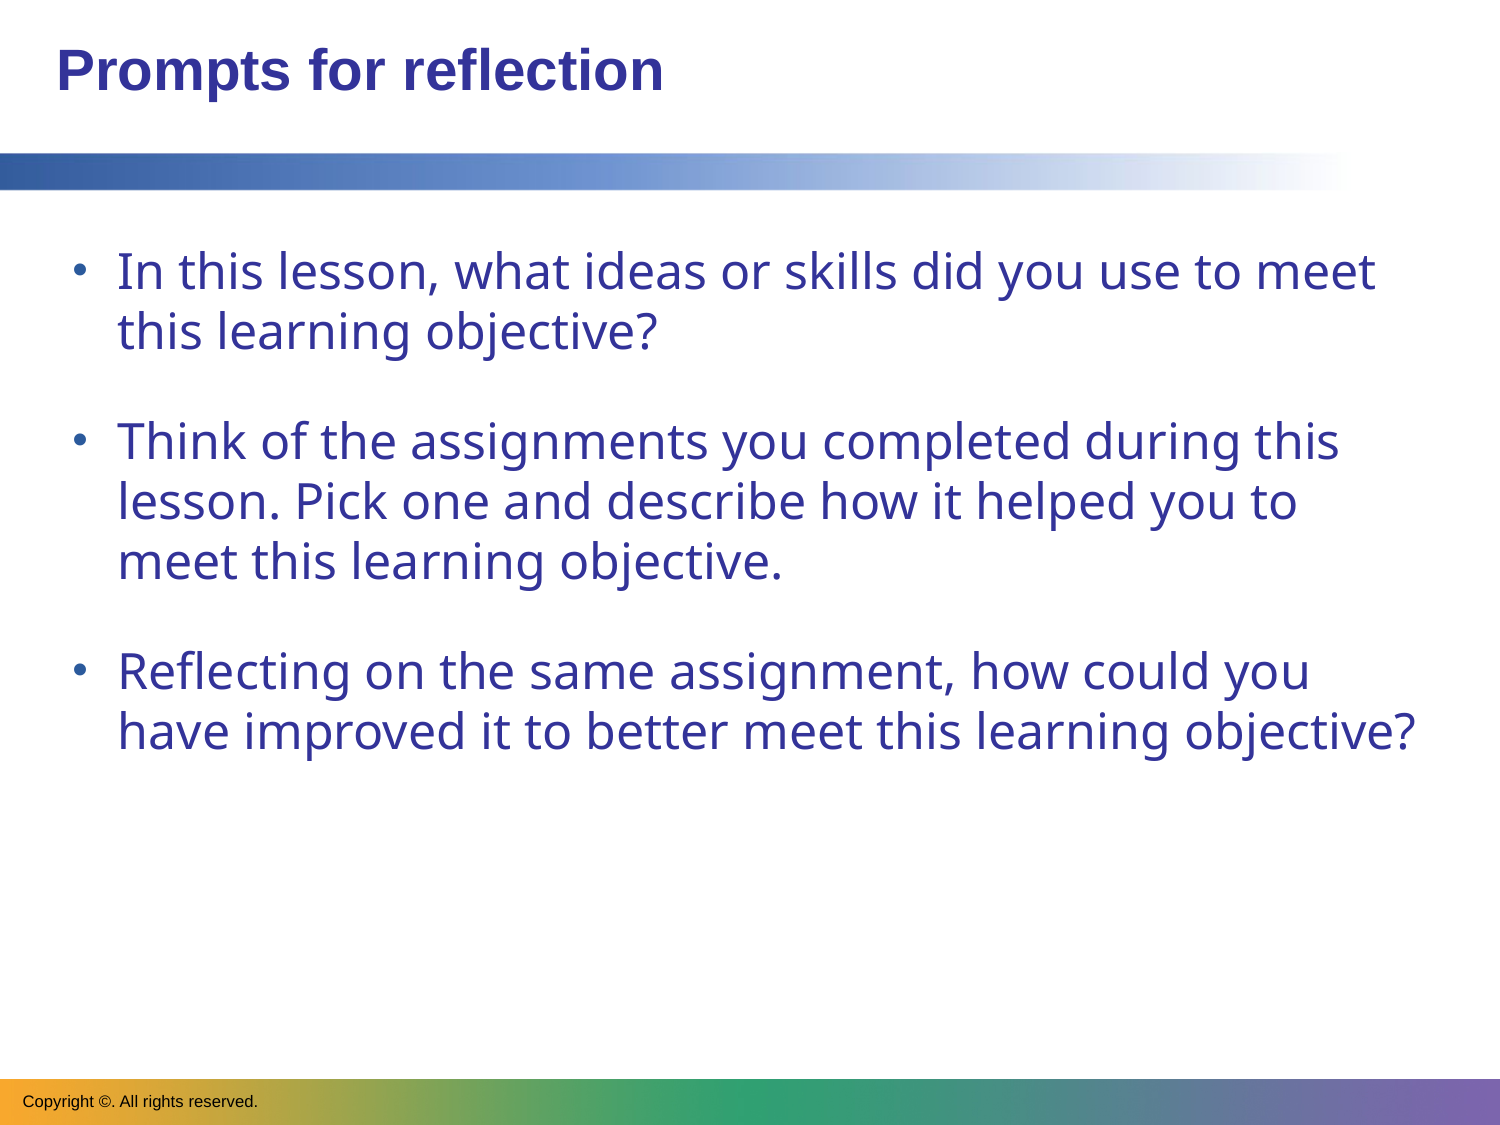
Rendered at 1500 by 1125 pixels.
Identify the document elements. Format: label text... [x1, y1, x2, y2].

list In this lesson, what ideas or skills did you use to meet this learning objective? Think of the assignments you completed during this lesson. Pick one and describe how it helped you to meet this learning objective. Reflecting on the same assignment, how could you have improved it to better meet this learning objective? [56, 231, 1442, 1021]
text_box Copyright ©. All rights reserved. [7, 1085, 274, 1119]
picture [0, 1079, 1500, 1125]
picture [0, 152, 1500, 192]
title Prompts for reflection [40, 0, 1441, 135]
